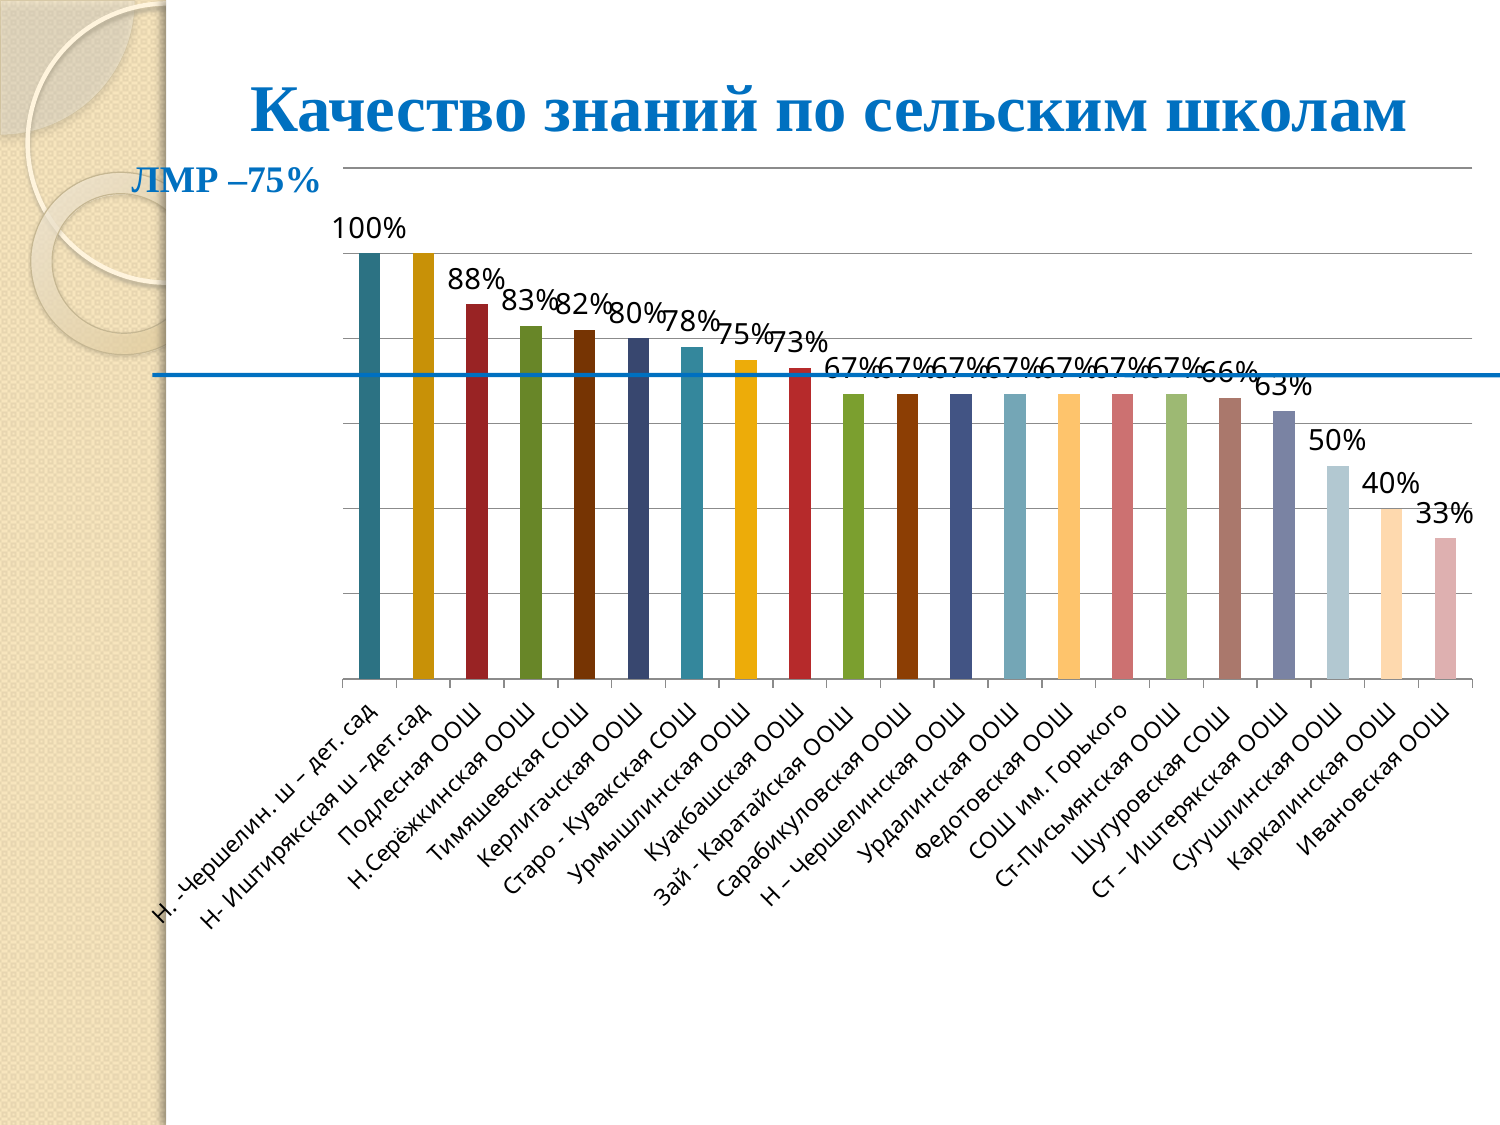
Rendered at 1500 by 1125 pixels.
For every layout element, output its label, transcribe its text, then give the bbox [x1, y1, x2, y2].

title Качество знаний по сельским школам [235, 0, 1466, 149]
chart [116, 152, 1500, 952]
